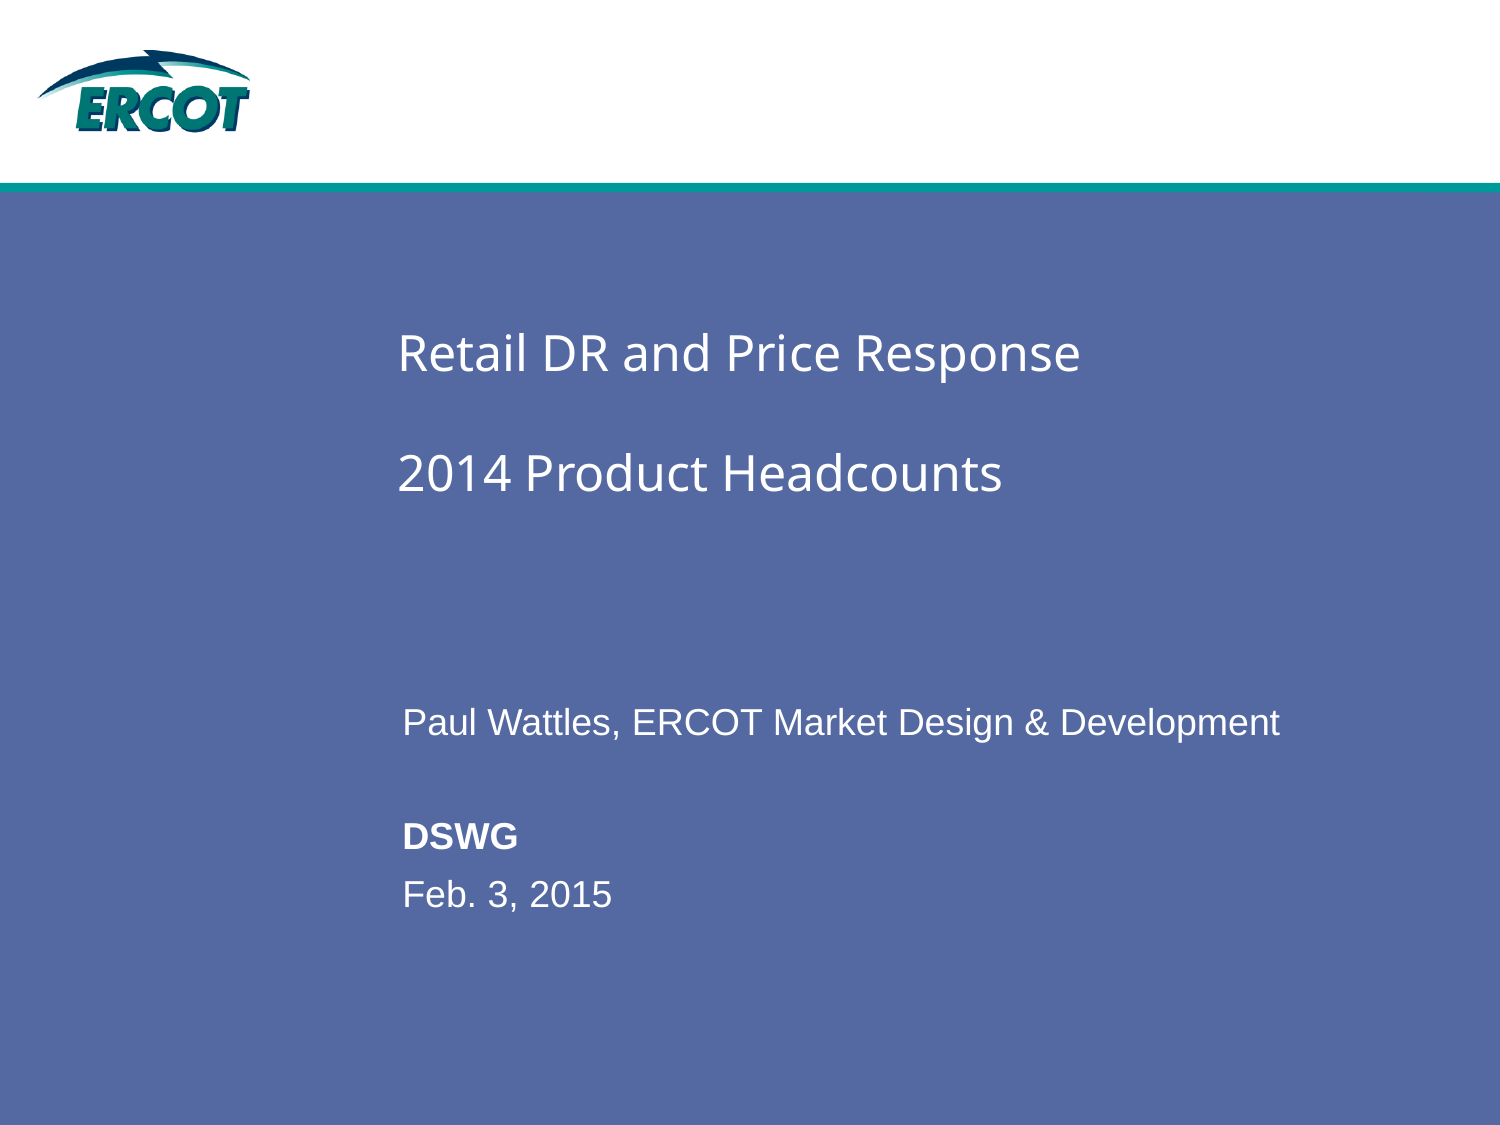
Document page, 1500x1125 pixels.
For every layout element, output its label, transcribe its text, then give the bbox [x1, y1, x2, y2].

picture [37, 50, 250, 136]
title Retail DR and Price Response 2014 Product Headcounts [382, 309, 1371, 513]
text_box Paul Wattles, ERCOT Market Design & Development DSWG Feb. 3, 2015 [387, 690, 1438, 923]
